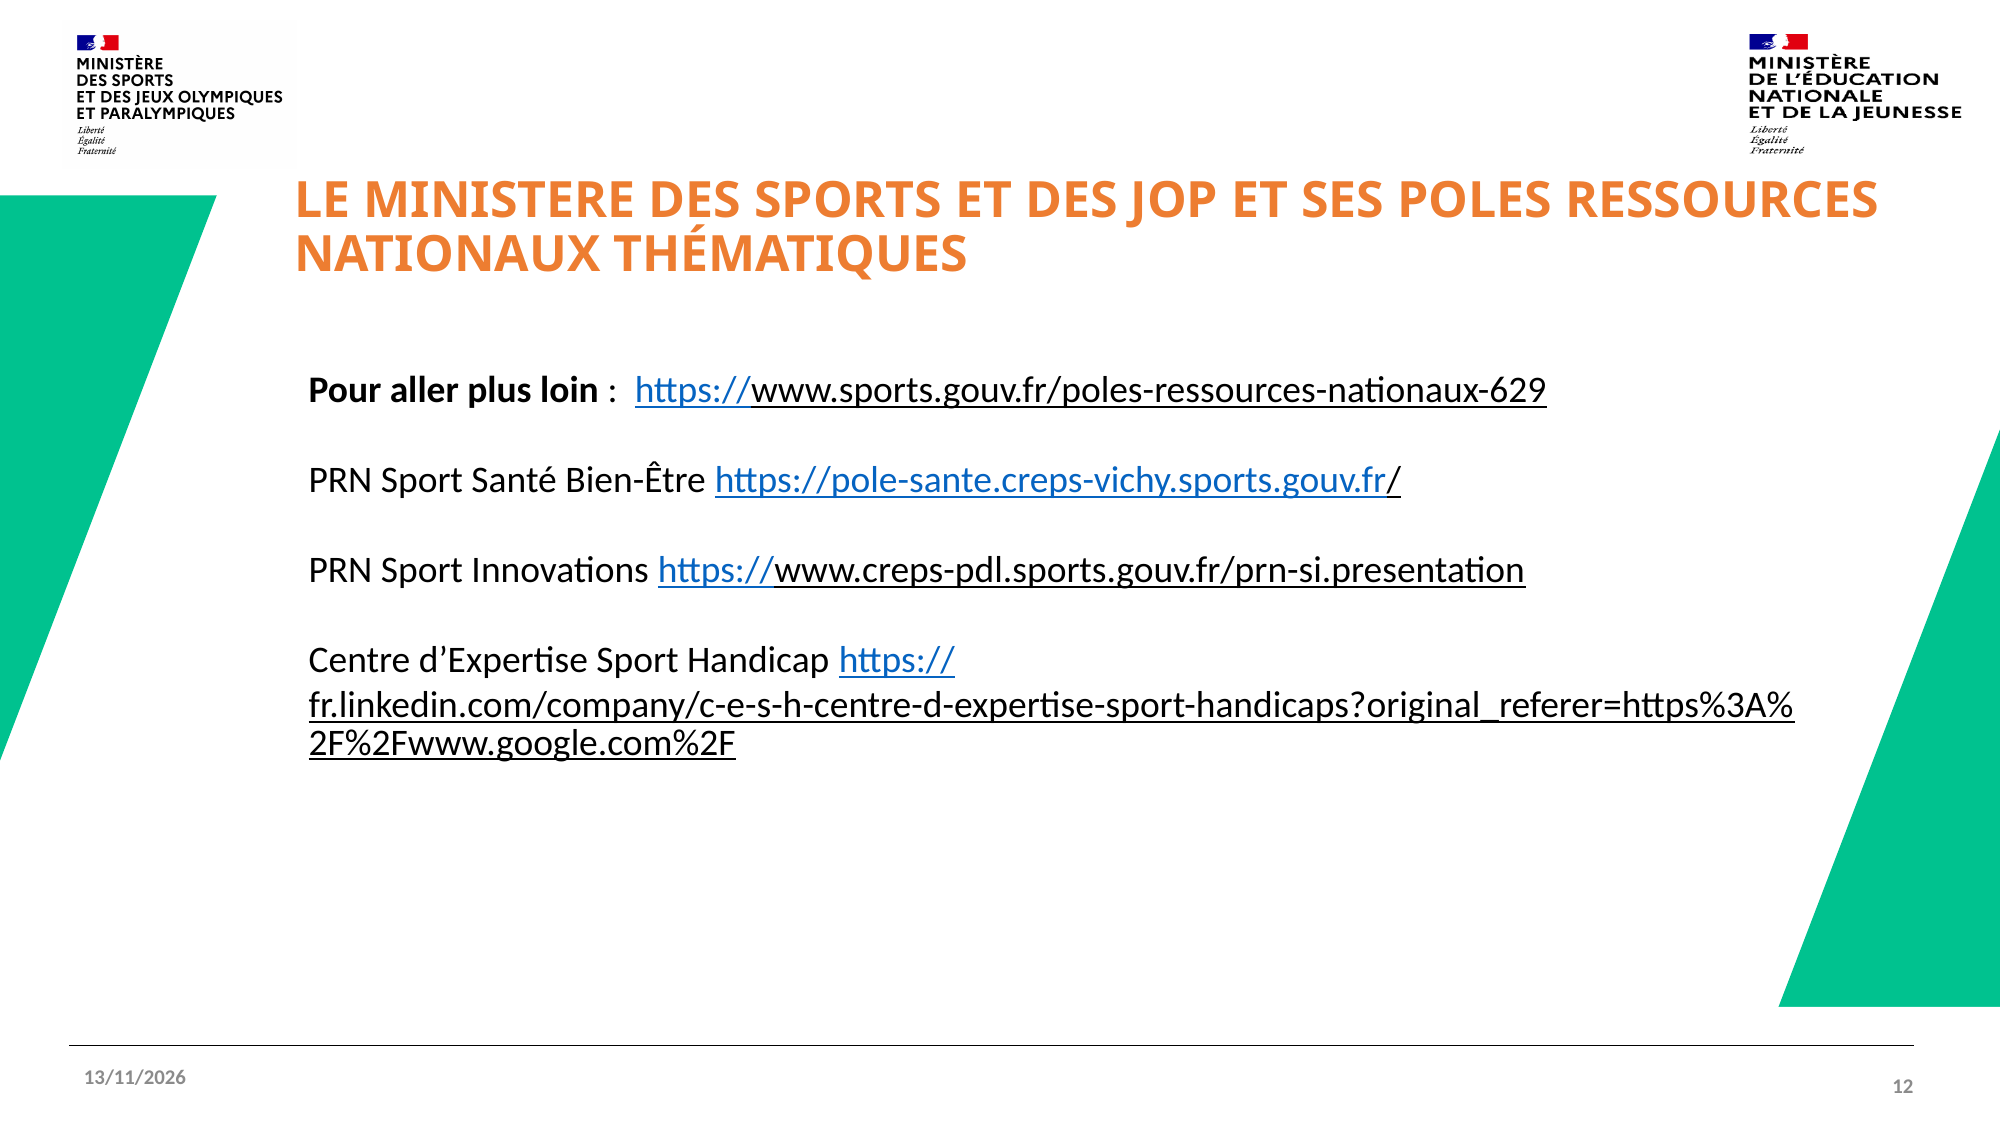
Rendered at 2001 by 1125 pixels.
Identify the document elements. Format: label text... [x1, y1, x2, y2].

text_box Pour aller plus loin : https://www.sports.gouv.fr/poles-ressources-nationaux-629 PRN Sport Santé Bien-Être https://pole-sante.creps-vichy.sports.gouv.fr/ PRN Sport Innovations https://www.creps-pdl.sports.gouv.fr/prn-si.presentation Centre d’Expertise Sport Handicap https://fr.linkedin.com/company/c-e-s-h-centre-d-expertise-sport-handicaps?original_referer=https%3A%2F%2Fwww.google.com%2F [293, 357, 1813, 883]
slide_number 12 [1618, 1046, 1914, 1125]
picture [1749, 34, 1963, 155]
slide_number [69, 1046, 519, 1107]
title LE MINISTERE DES SPORTS ET DES JOP ET SES POLES RESSOURCES NATIONAUX Thématiques [279, 154, 1914, 303]
picture [62, 20, 297, 169]
